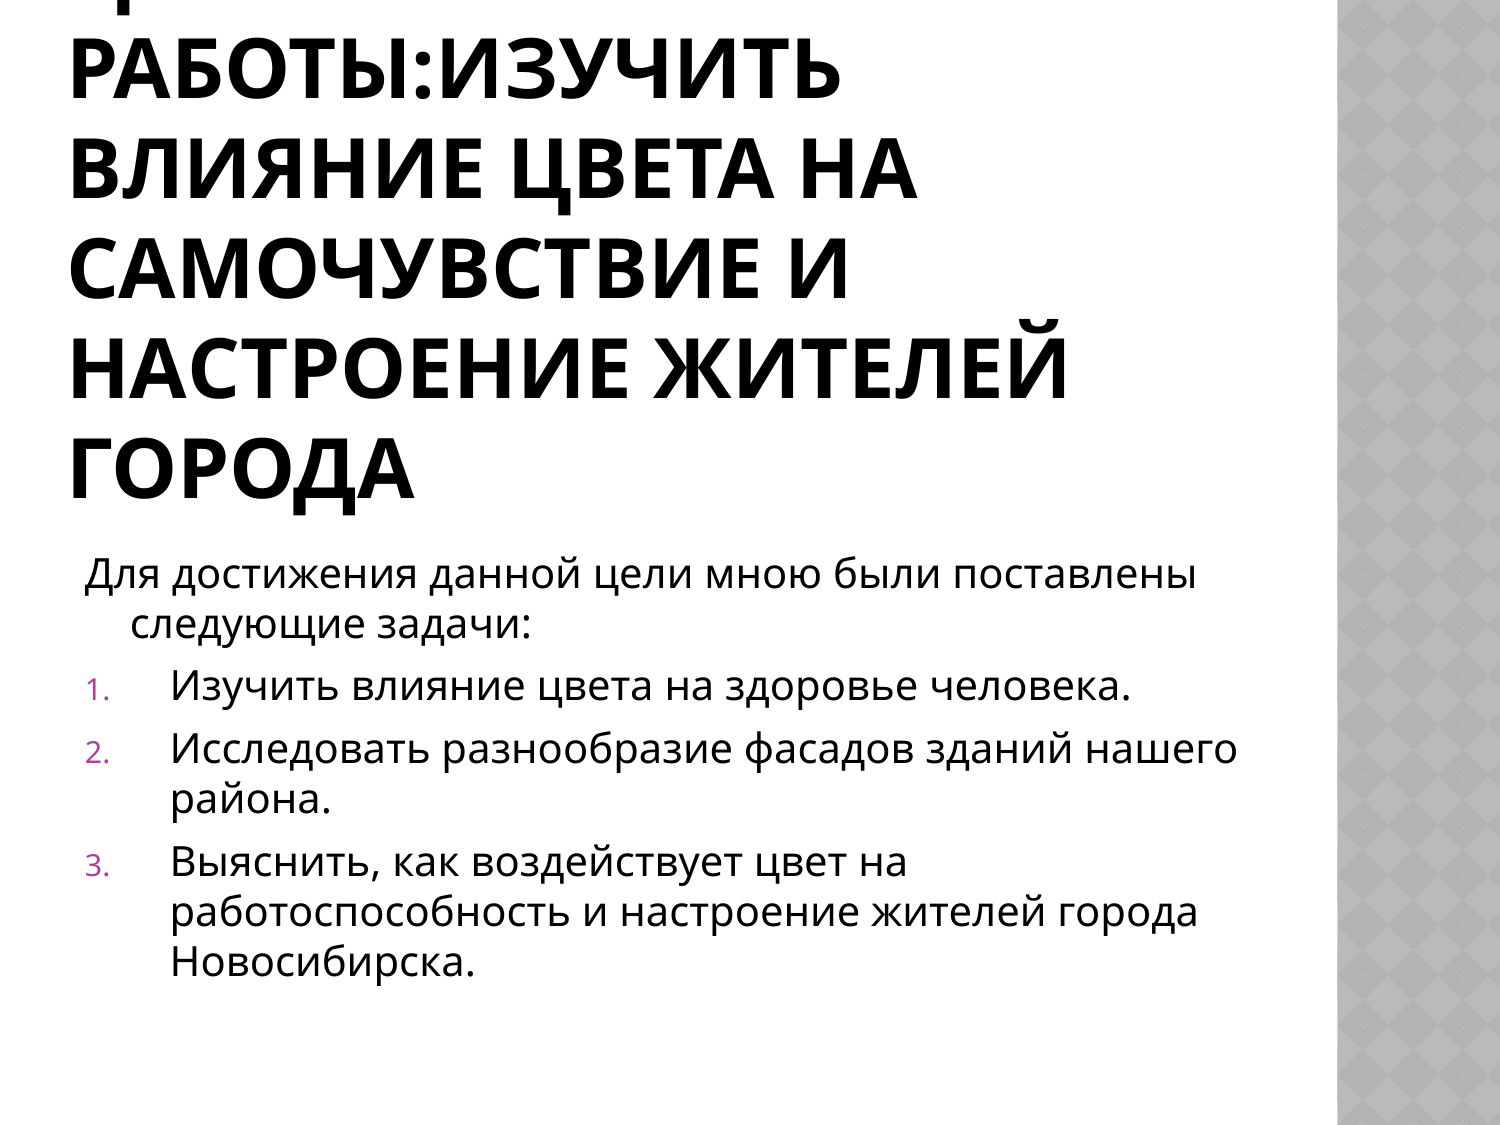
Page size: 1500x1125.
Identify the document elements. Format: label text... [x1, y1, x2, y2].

title Цель моей работы:изучить влияние цвета на самочувствие и настроение жителей города [58, 164, 1247, 516]
list Для достижения данной цели мною были поставлены следующие задачи: Изучить влияние цвета на здоровье человека. Исследовать разнообразие фасадов зданий нашего района. Выяснить, как воздействует цвет на работоспособность и настроение жителей города Новосибирска. [70, 539, 1258, 1055]
